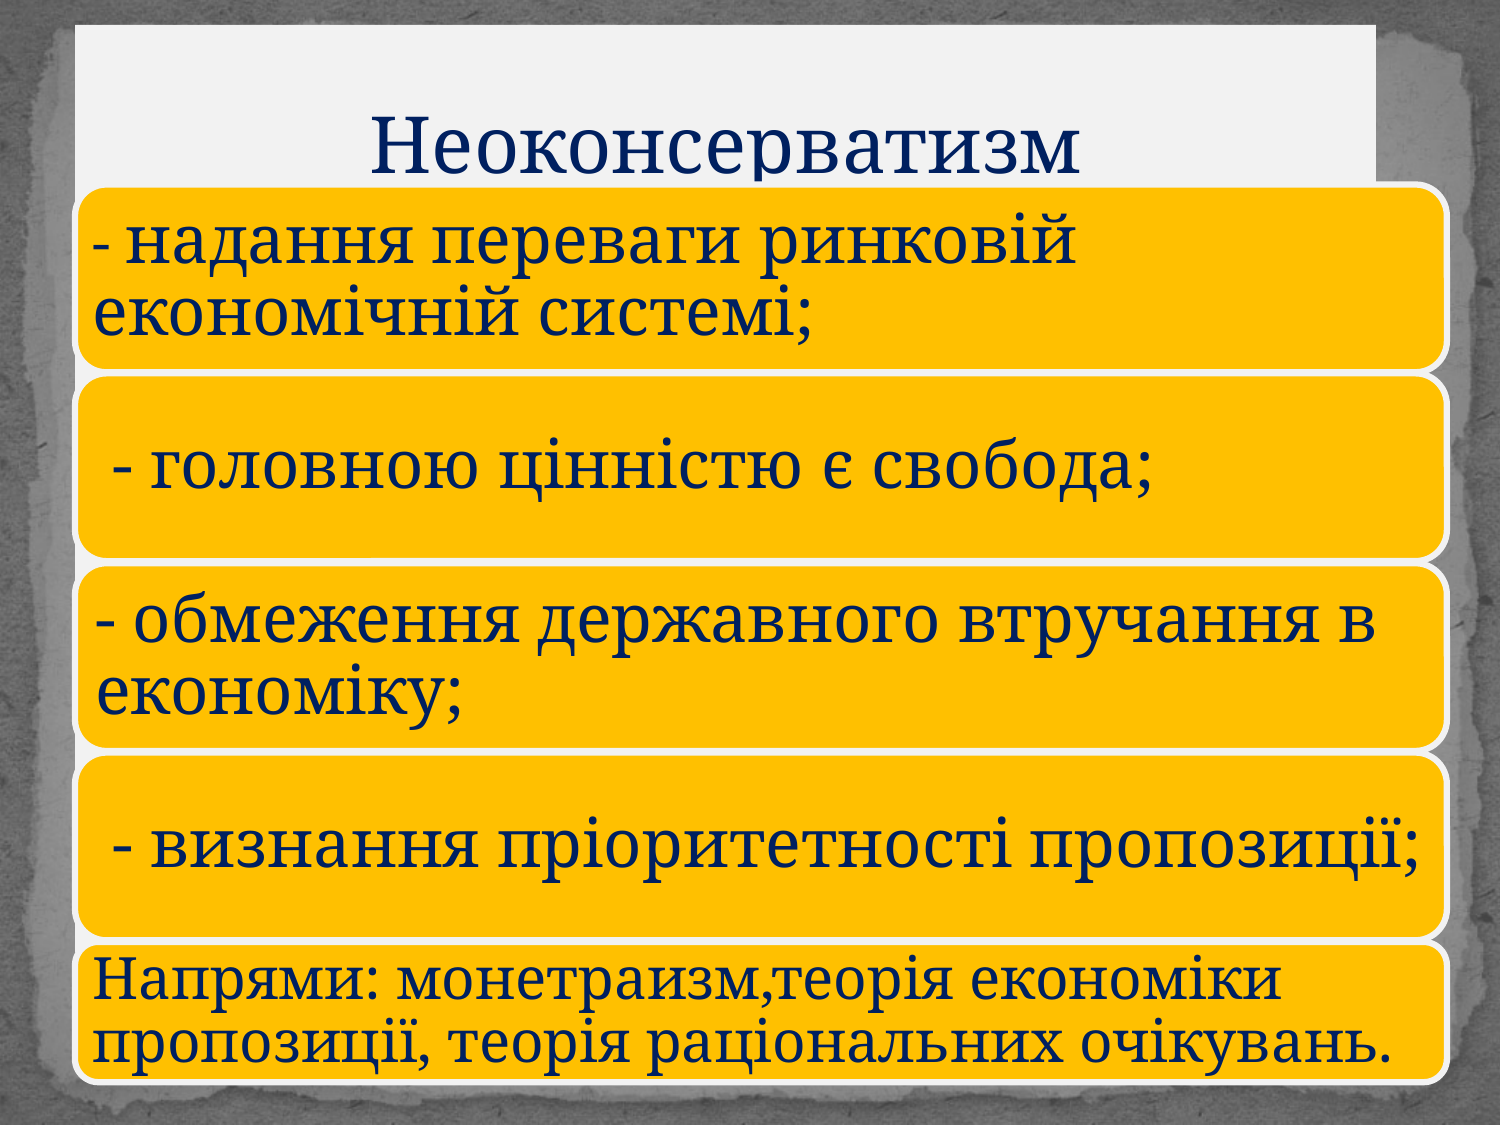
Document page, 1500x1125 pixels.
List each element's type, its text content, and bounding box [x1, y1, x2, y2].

picture [0, 0, 1500, 1125]
title Неоконсерватизм [75, 24, 1376, 182]
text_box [74, 184, 1448, 1083]
